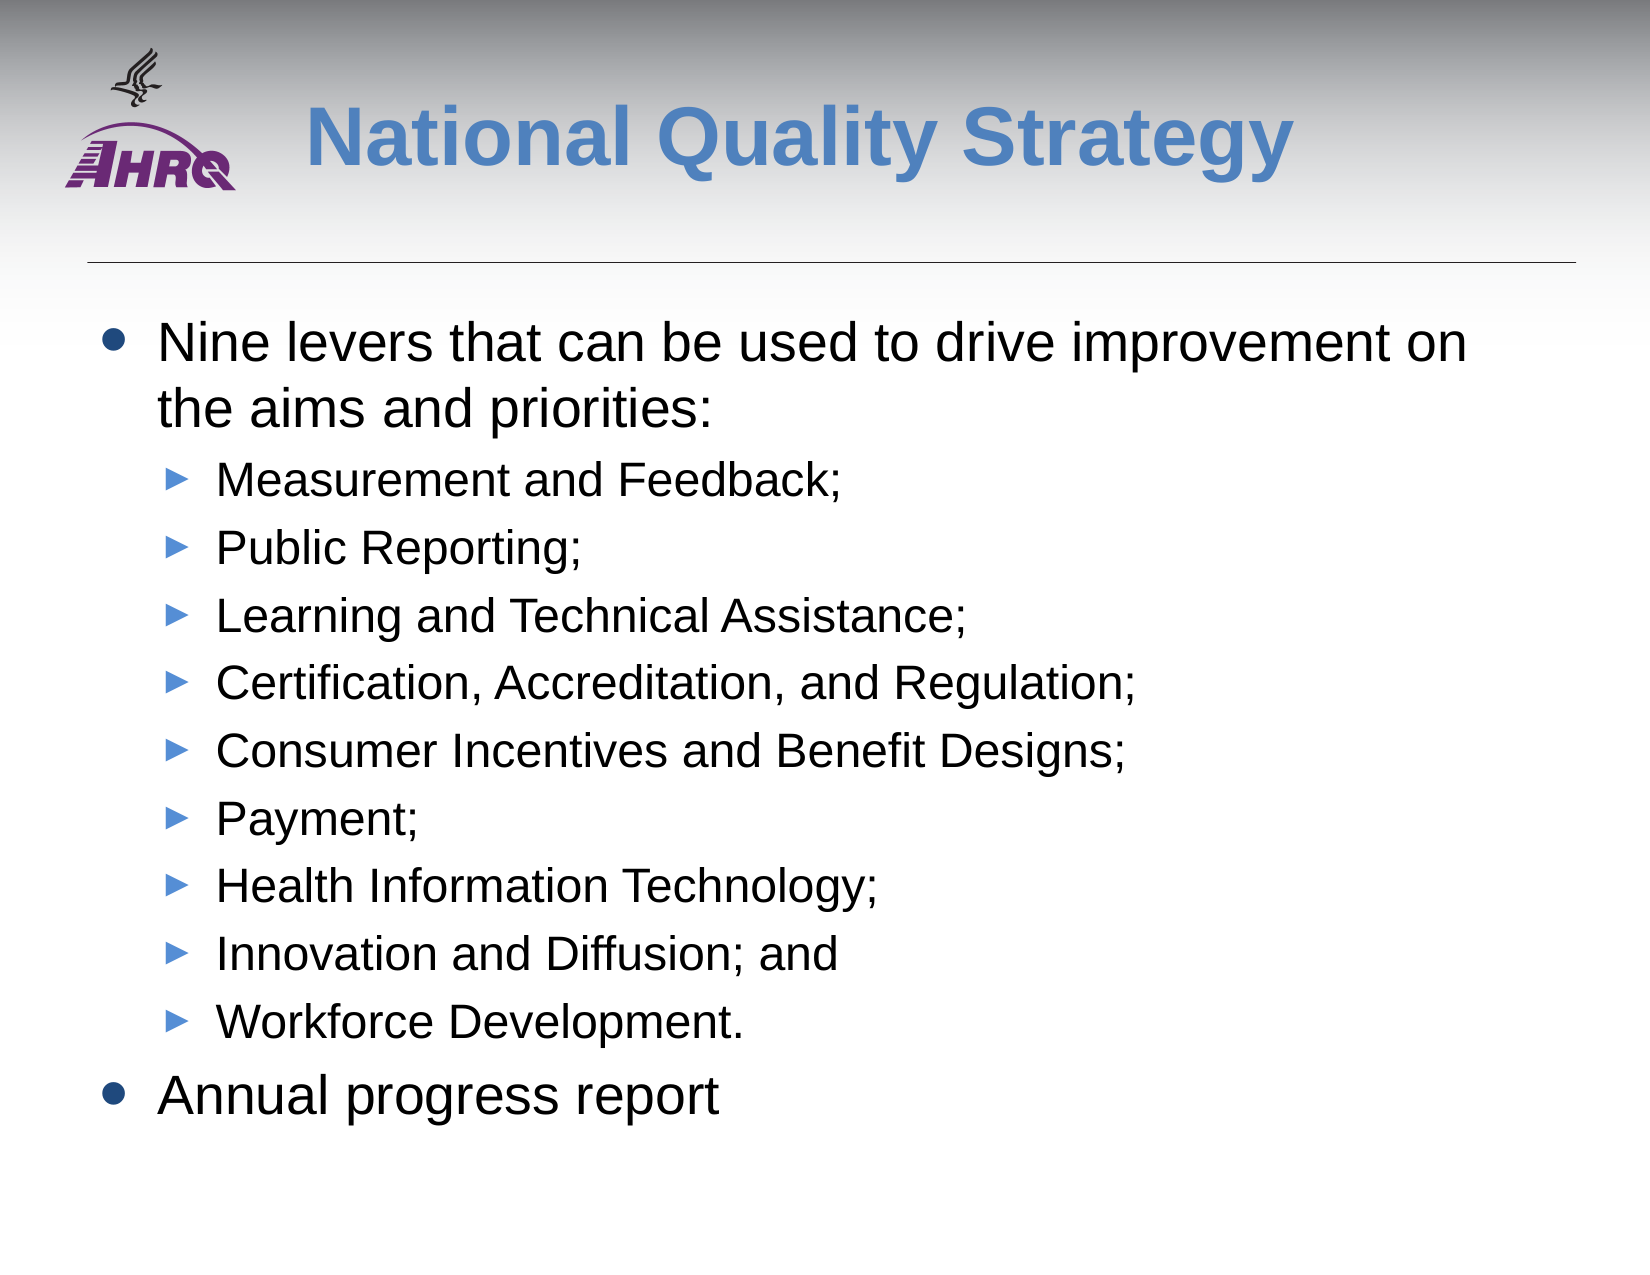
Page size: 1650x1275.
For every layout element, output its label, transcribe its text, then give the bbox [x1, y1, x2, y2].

picture [0, 0, 1650, 1275]
list Nine levers that can be used to drive improvement on the aims and priorities: Measurement and Feedback; Public Reporting; Learning and Technical Assistance; Certification, Accreditation, and Regulation; Consumer Incentives and Benefit Designs; Payment; Health Information Technology; Innovation and Diffusion; and Workforce Development. Annual progress report [82, 297, 1568, 1139]
title National Quality Strategy [288, 51, 1568, 213]
